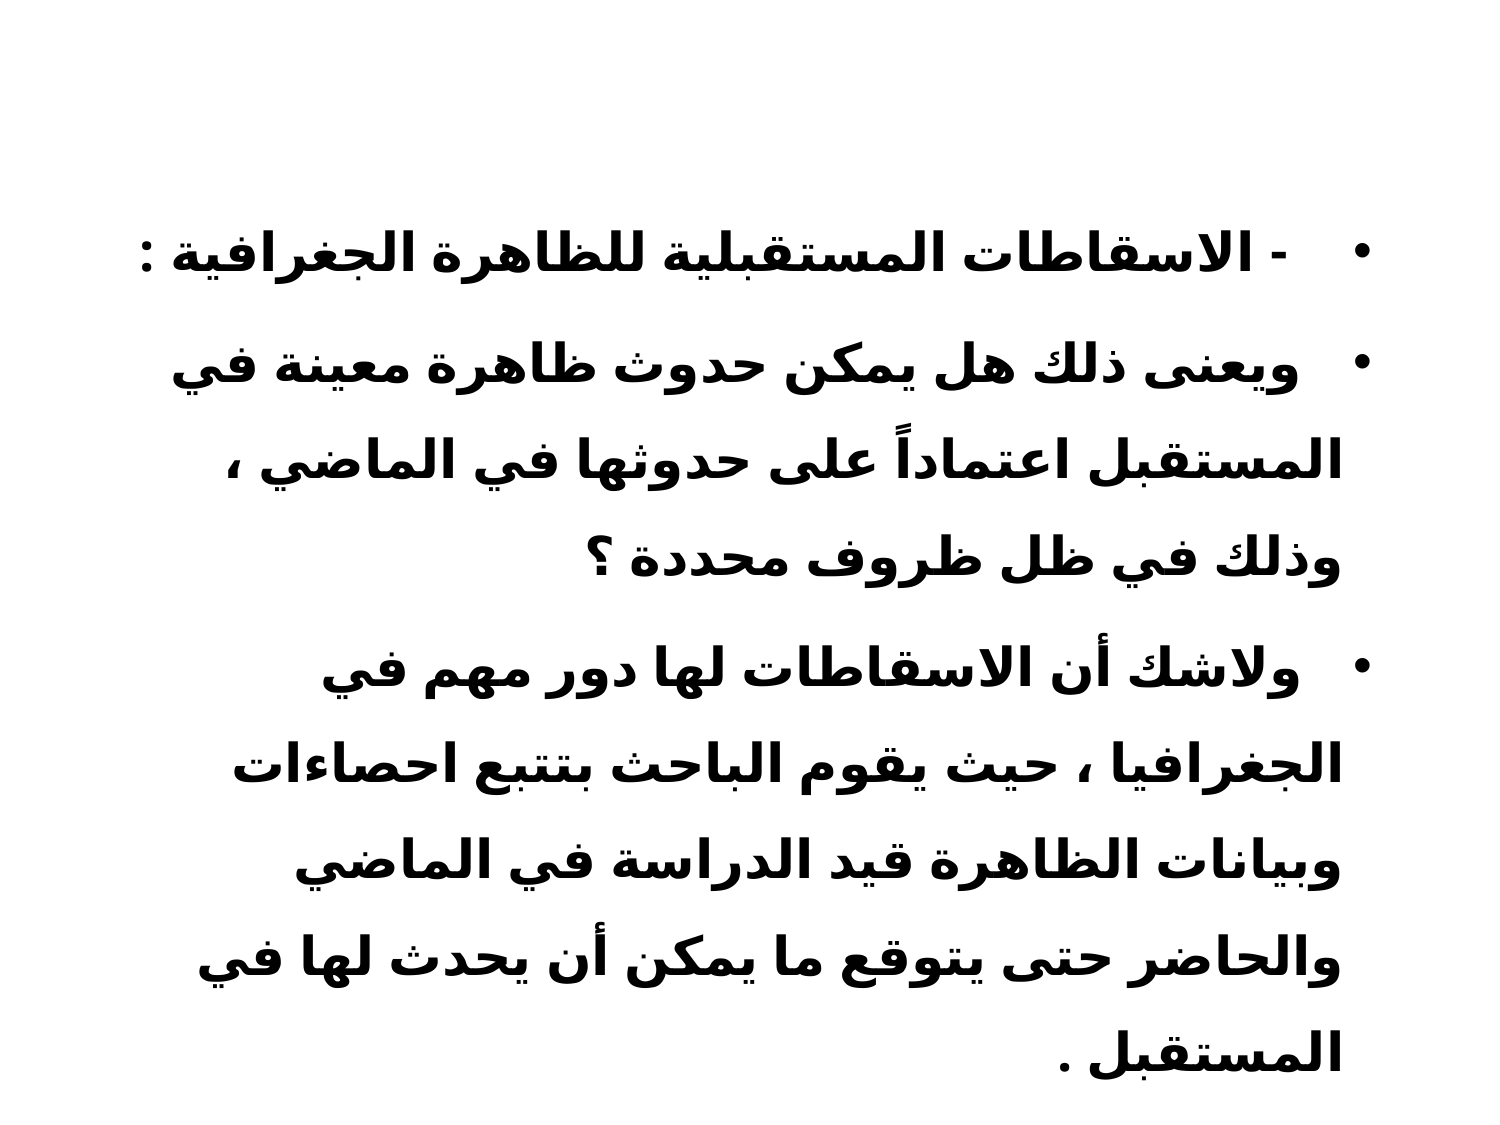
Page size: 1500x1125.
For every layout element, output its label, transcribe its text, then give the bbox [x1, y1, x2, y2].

list - الاسقاطات المستقبلية للظاهرة الجغرافية : ويعنى ذلك هل يمكن حدوث ظاهرة معينة في المستقبل اعتماداً على حدوثها في الماضي ، وذلك في ظل ظروف محددة ؟ ولاشك أن الاسقاطات لها دور مهم في الجغرافيا ، حيث يقوم الباحث بتتبع احصاءات وبيانات الظاهرة قيد الدراسة في الماضي والحاضر حتى يتوقع ما يمكن أن يحدث لها في المستقبل . [114, 99, 1386, 1125]
